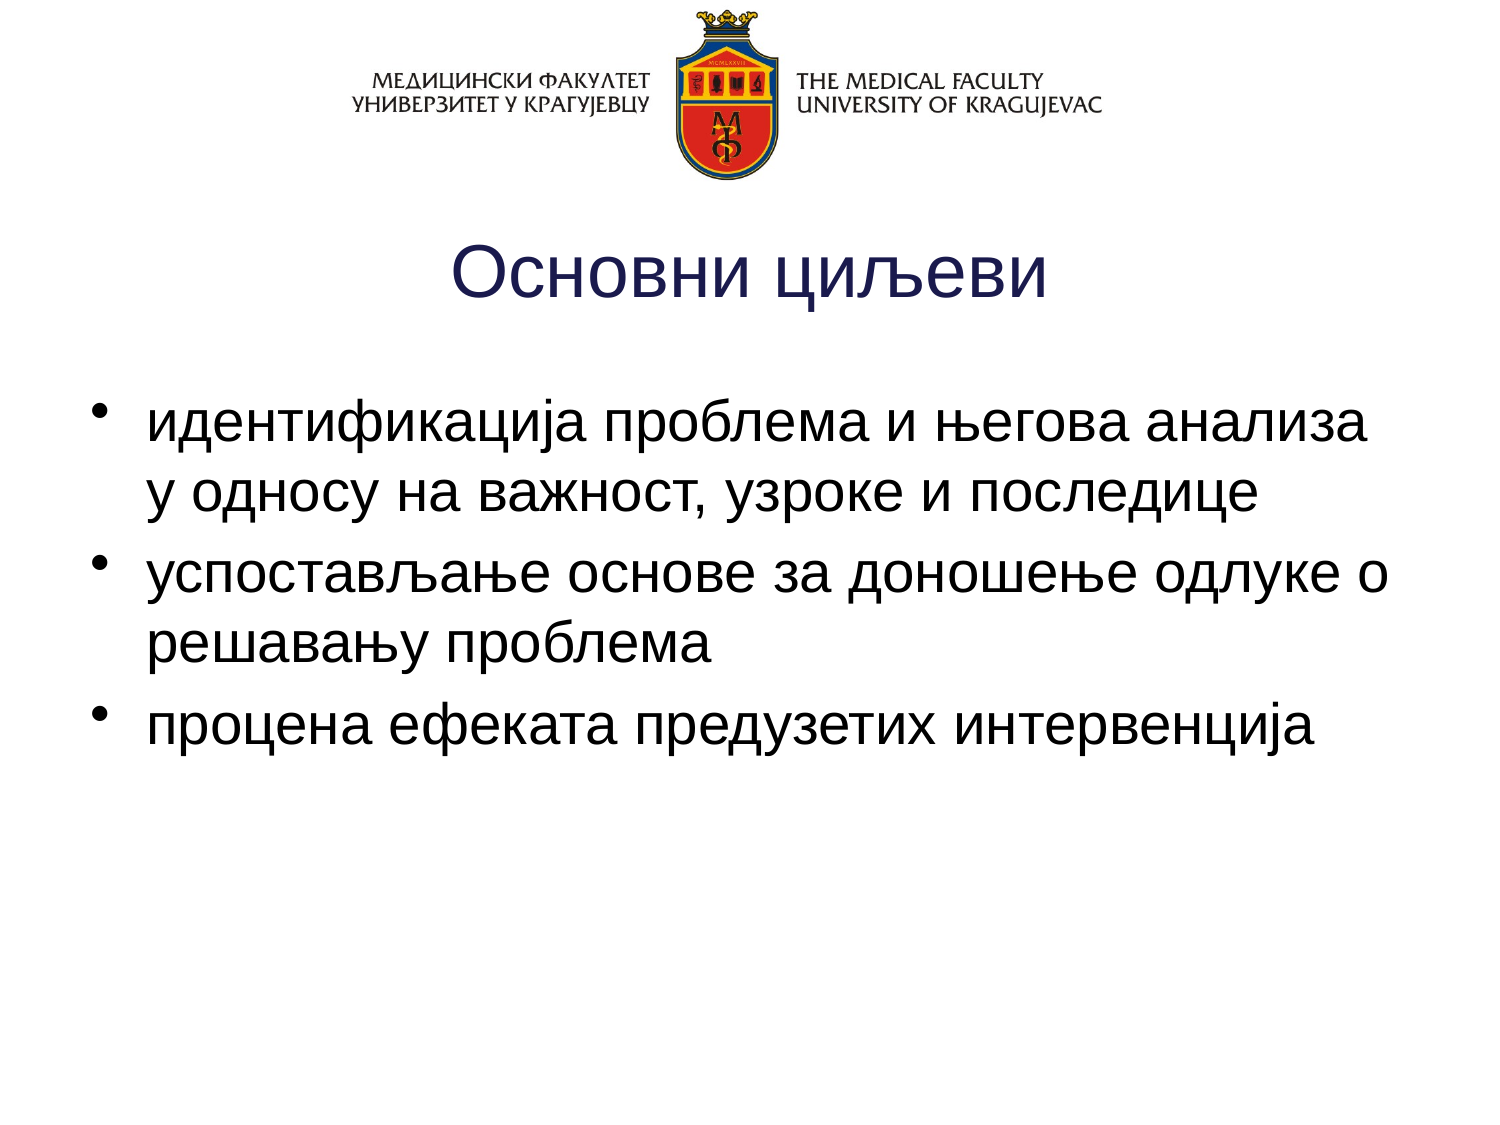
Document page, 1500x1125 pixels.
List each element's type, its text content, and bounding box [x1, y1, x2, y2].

picture [328, 0, 1125, 173]
list идентификација проблема и његова анализа у односу на важност, узроке и последице успостављање основе за доношење одлуке о решавању проблема процена ефеката предузетих интервенција [74, 374, 1426, 1118]
title Основни циљеви [74, 173, 1426, 362]
